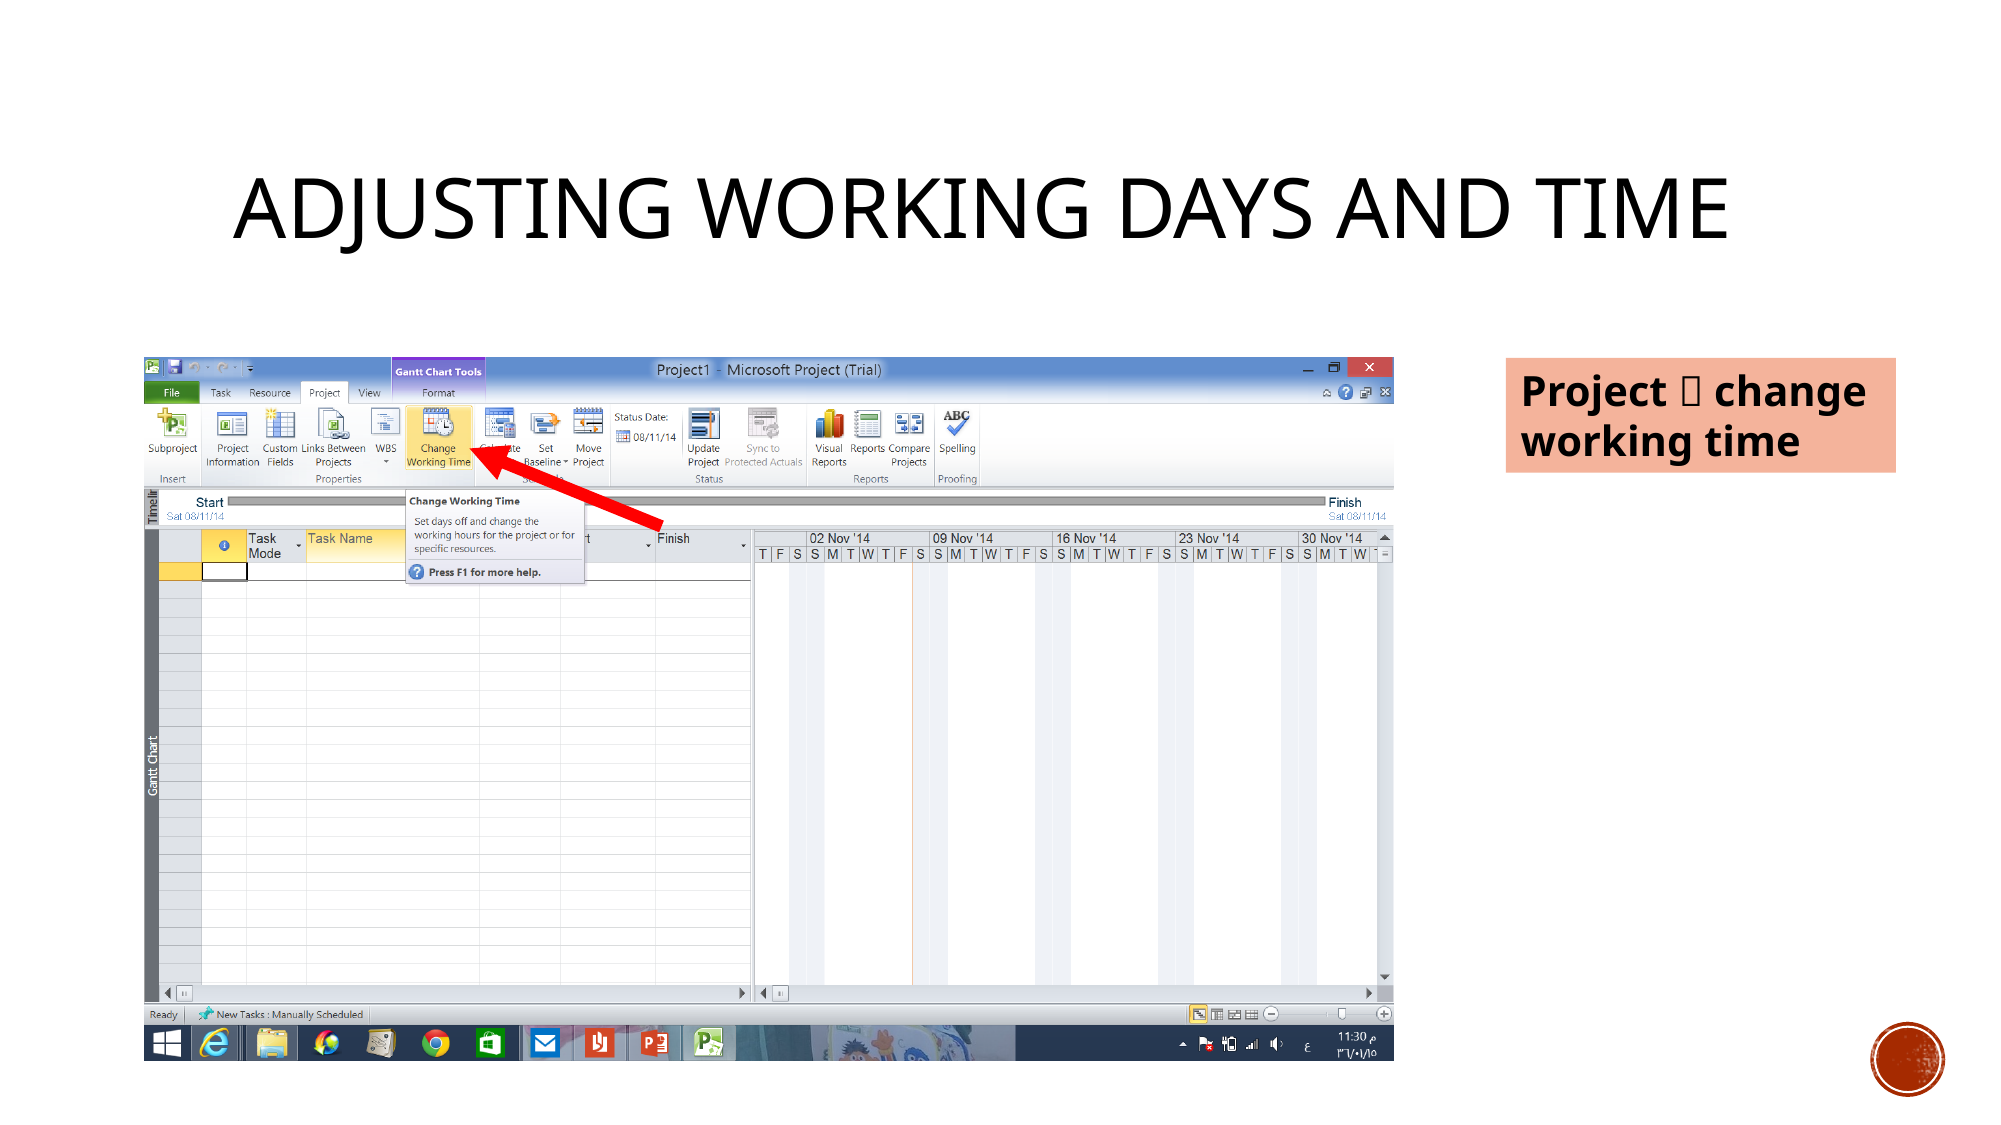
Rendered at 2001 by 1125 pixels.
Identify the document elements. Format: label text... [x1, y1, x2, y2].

text_box Project  change working time [1505, 357, 1896, 473]
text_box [471, 450, 661, 525]
title Adjusting working days and time [175, 79, 1826, 344]
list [147, 361, 1391, 1057]
